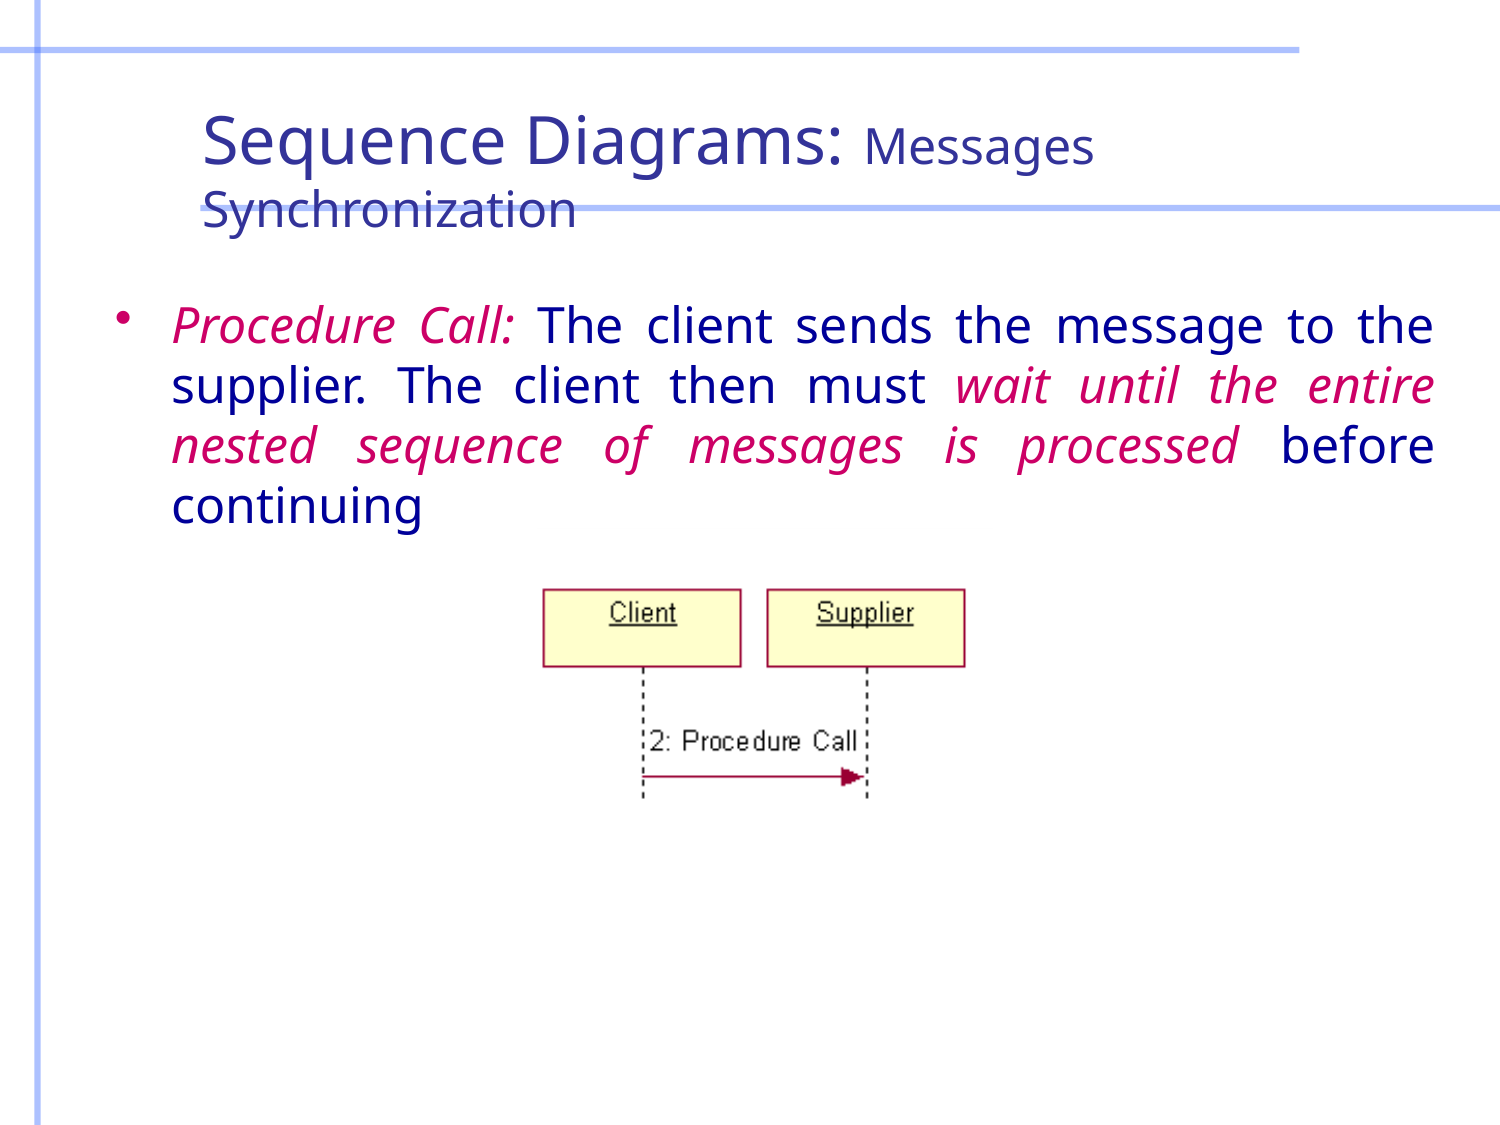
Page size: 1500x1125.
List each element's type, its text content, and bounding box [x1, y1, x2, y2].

text_box Sequence Diagrams: Messages Synchronization [187, 90, 1436, 245]
picture [537, 526, 994, 801]
text_box Procedure Call: The client sends the message to the supplier. The client then must wait until the entire nested sequence of messages is processed before continuing [100, 285, 1451, 541]
